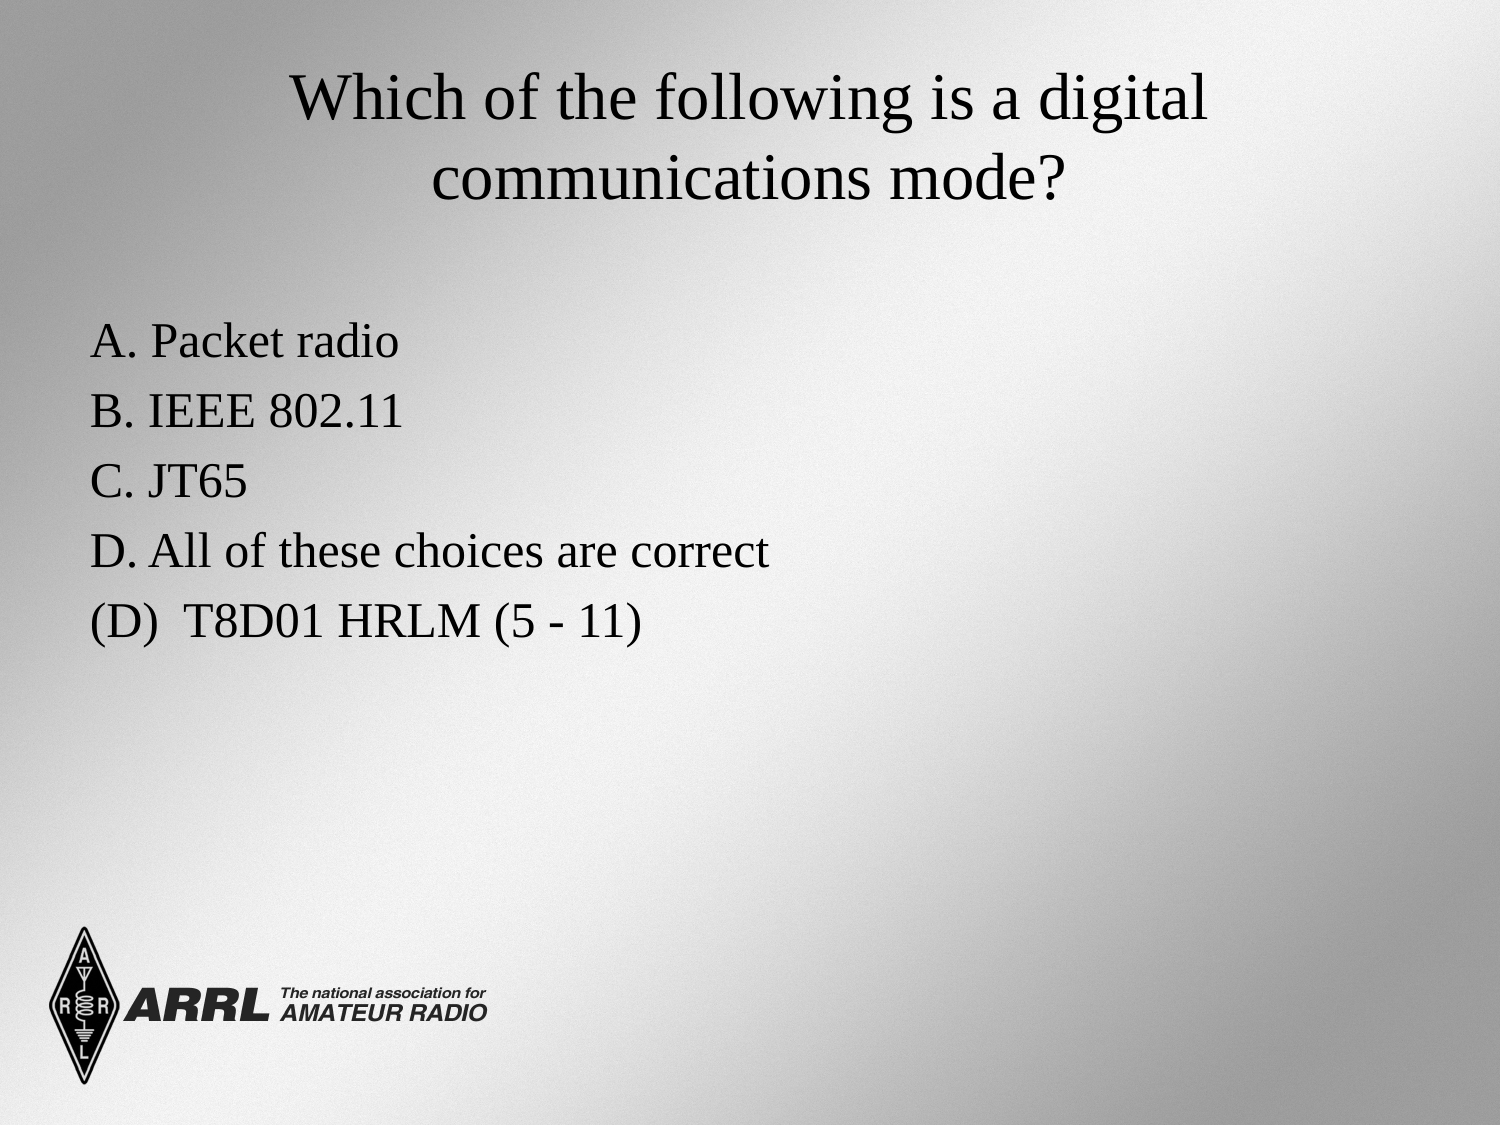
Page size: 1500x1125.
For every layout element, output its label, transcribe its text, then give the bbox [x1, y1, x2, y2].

title Which of the following is a digital communications mode? [75, 45, 1425, 233]
list A. Packet radio B. IEEE 802.11 C. JT65 D. All of these choices are correct (D) T8D01 HRLM (5 - 11) [75, 299, 1425, 1005]
picture [0, 0, 1500, 1125]
